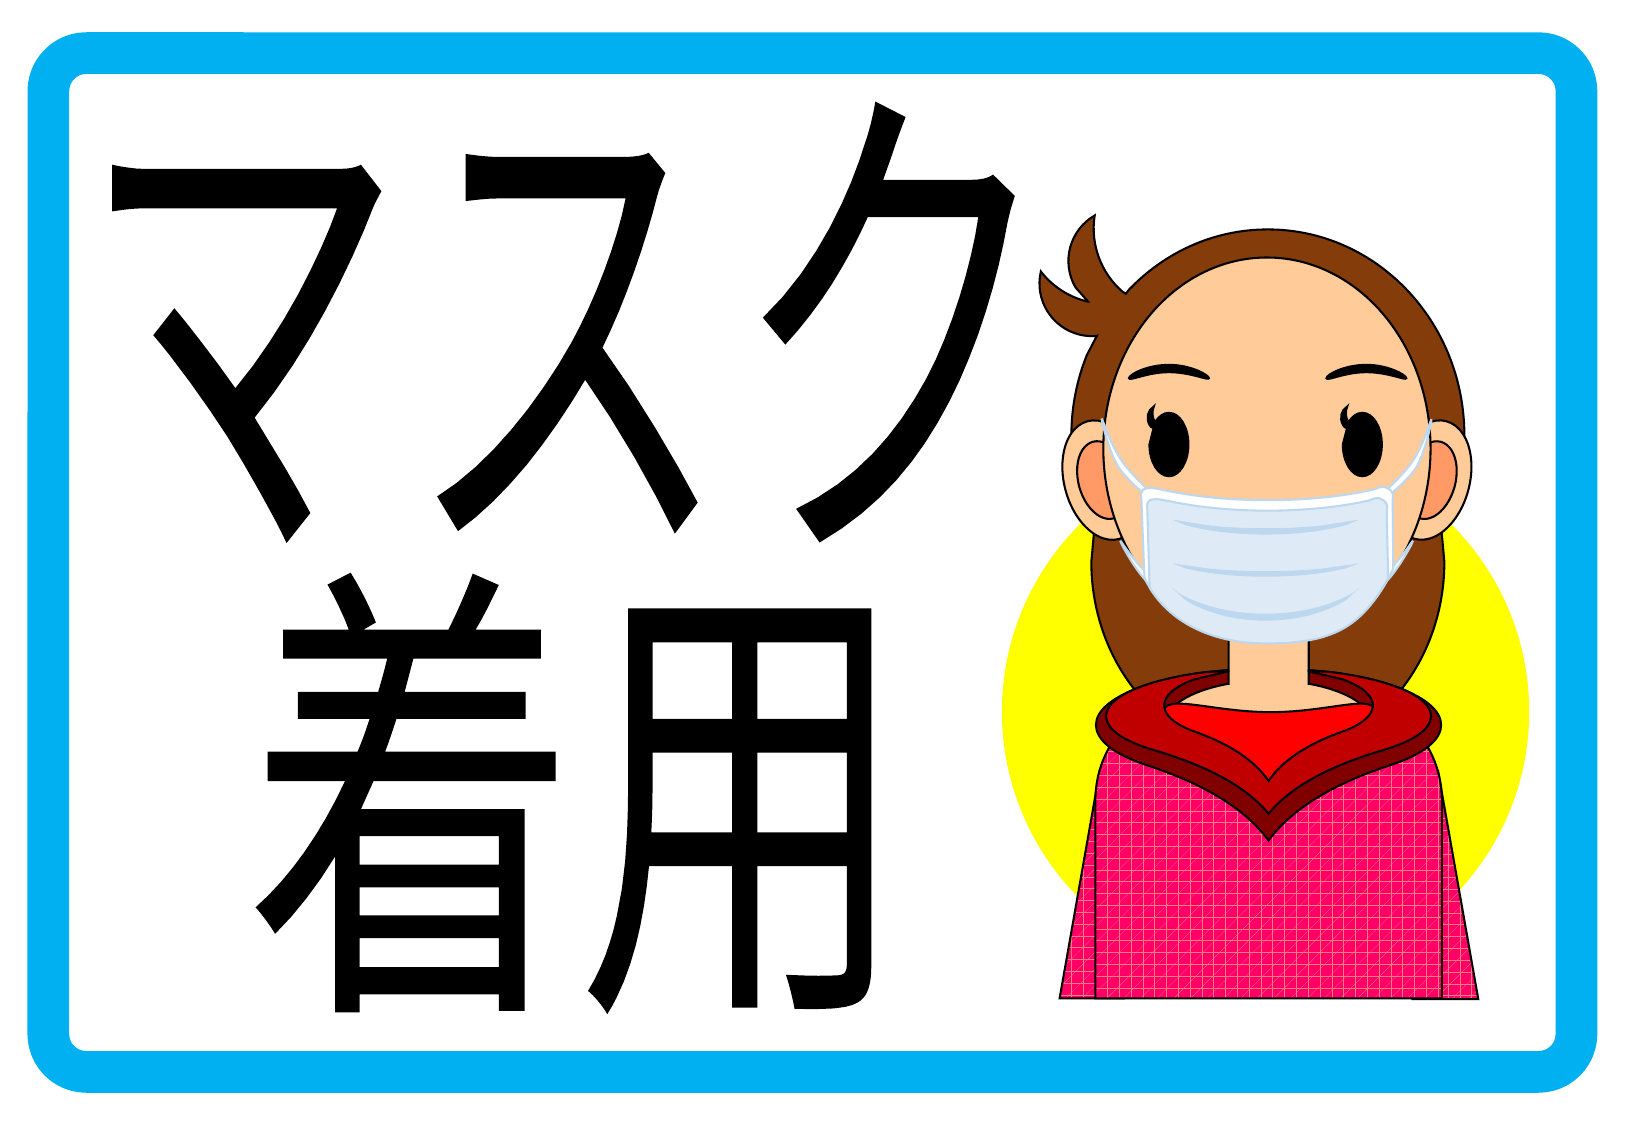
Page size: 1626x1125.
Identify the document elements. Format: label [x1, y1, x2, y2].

text_box [111, 101, 1016, 1015]
text_box [1001, 215, 1530, 1000]
text_box [46, 50, 1579, 1075]
